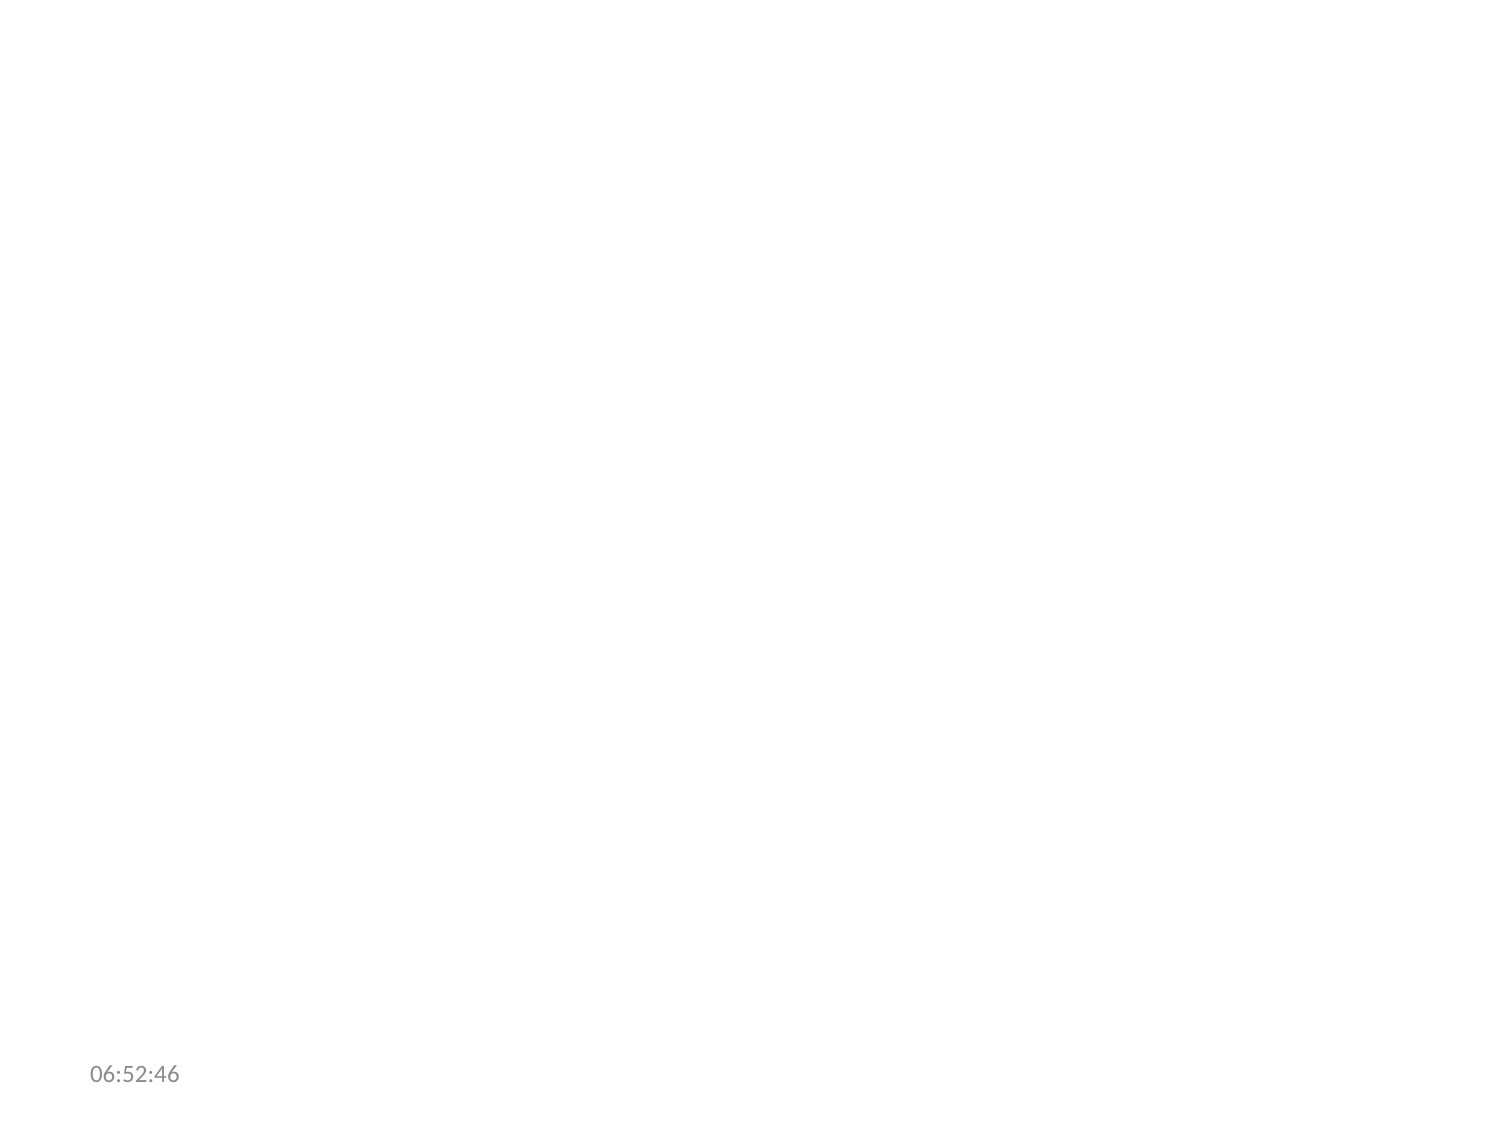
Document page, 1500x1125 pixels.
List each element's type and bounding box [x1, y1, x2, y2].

slide_number [75, 1042, 425, 1103]
